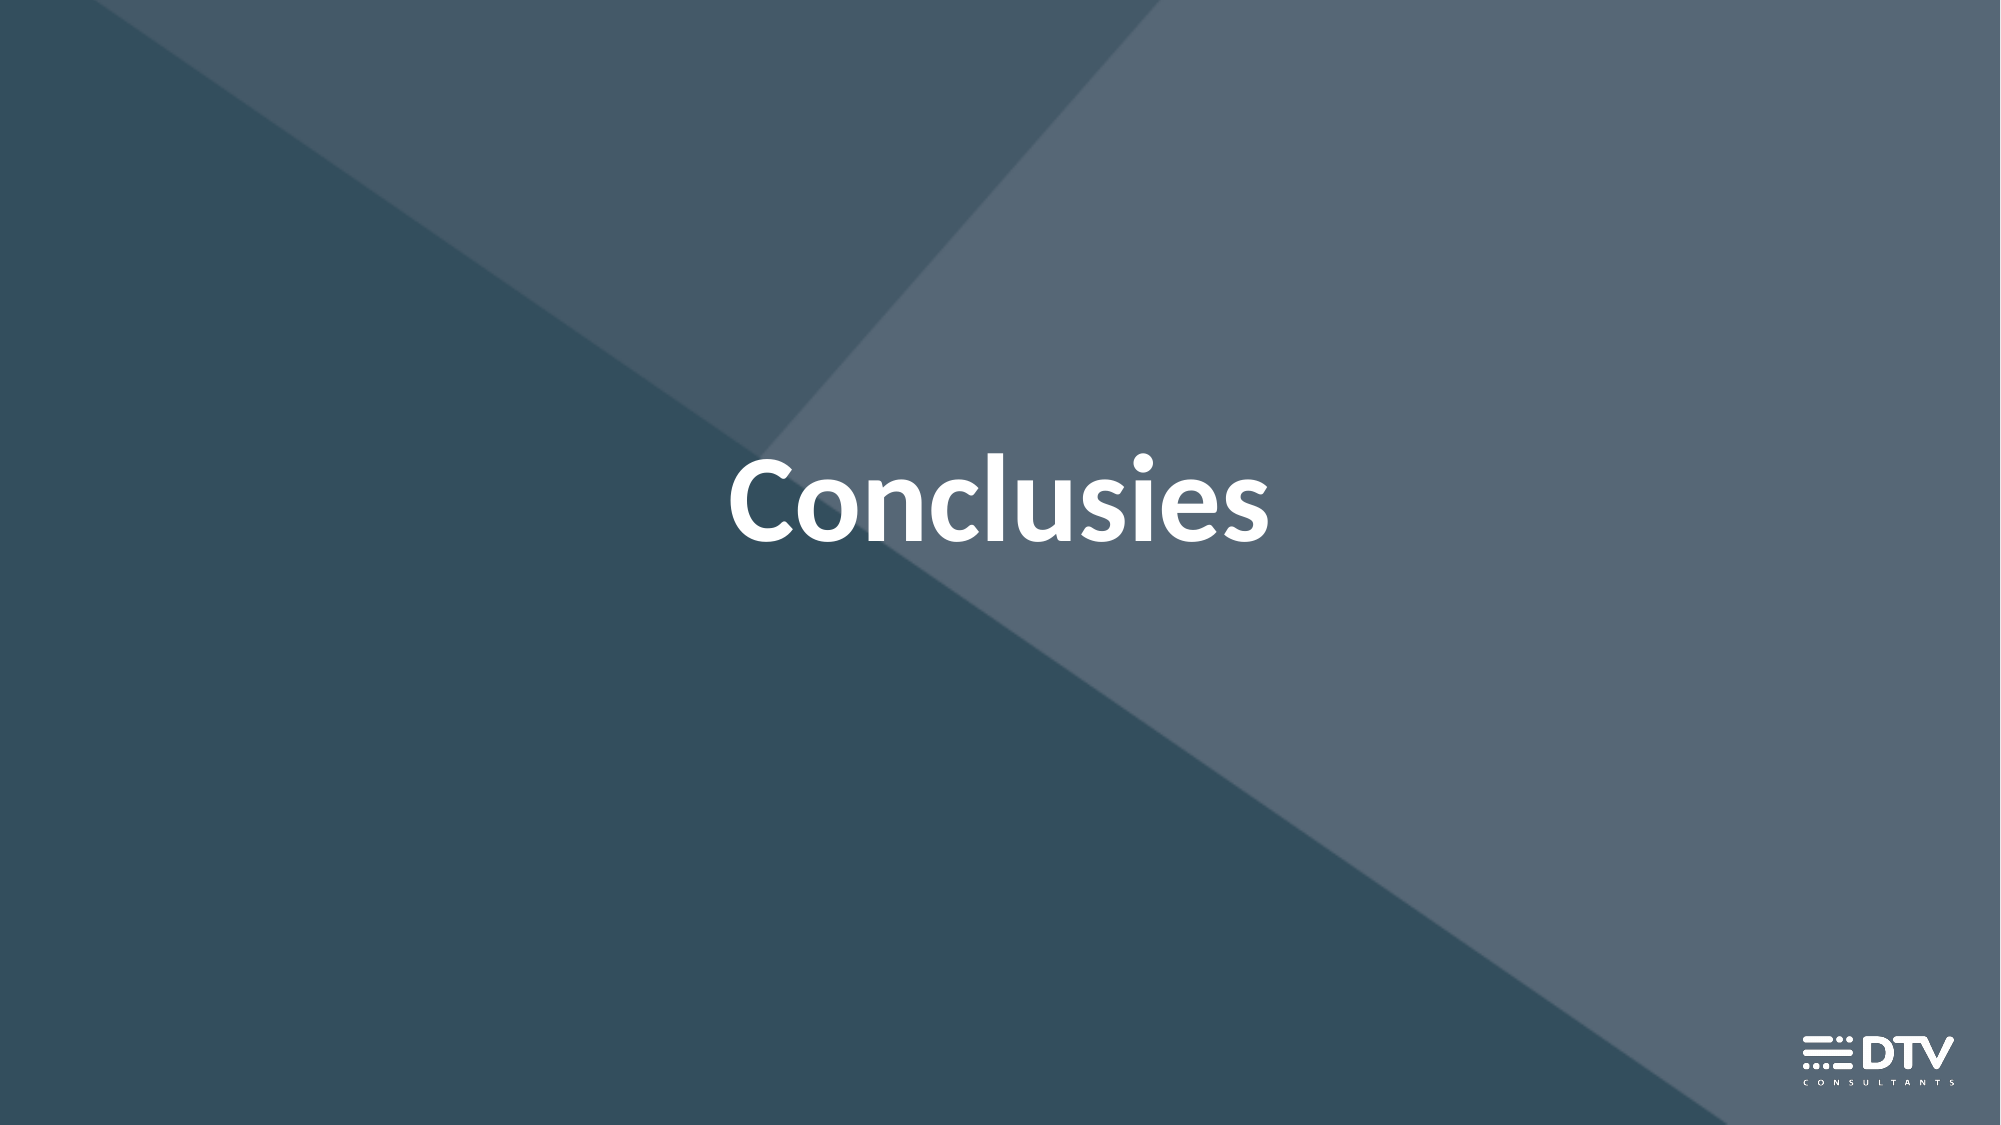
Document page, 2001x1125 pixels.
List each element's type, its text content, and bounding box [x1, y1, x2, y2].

picture [0, 0, 2001, 1125]
title Conclusies [249, 184, 1750, 576]
